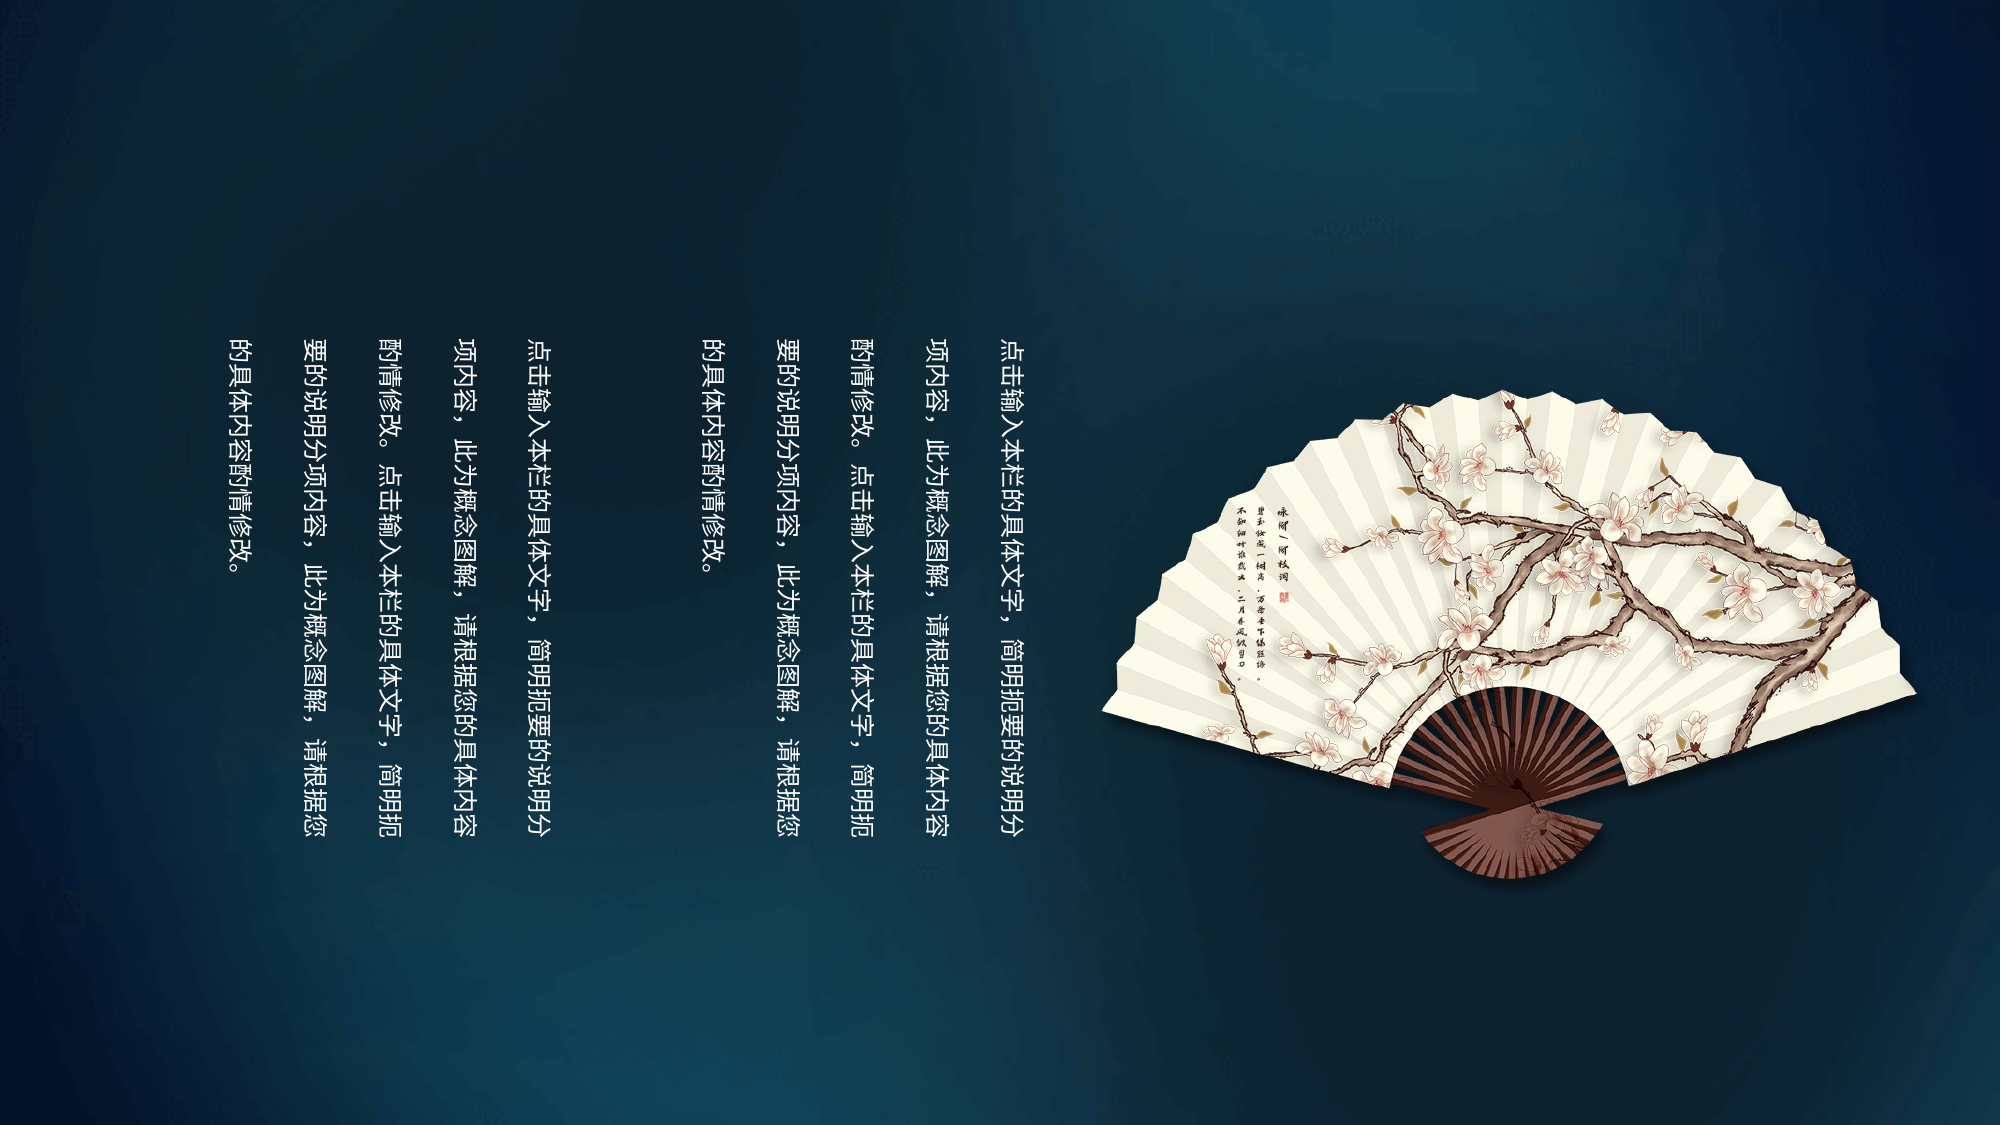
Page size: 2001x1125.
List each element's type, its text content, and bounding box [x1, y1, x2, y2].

text_box 点击输入本栏的具体文字，简明扼要的说明分项内容，此为概念图解，请根据您的具体内容酌情修改。点击输入本栏的具体文字，简明扼要的说明分项内容，此为概念图解，请根据您的具体内容酌情修改。 [683, 323, 1081, 858]
picture [0, 0, 2000, 1125]
text_box 点击输入本栏的具体文字，简明扼要的说明分项内容，此为概念图解，请根据您的具体内容酌情修改。点击输入本栏的具体文字，简明扼要的说明分项内容，此为概念图解，请根据您的具体内容酌情修改。 [210, 323, 609, 858]
